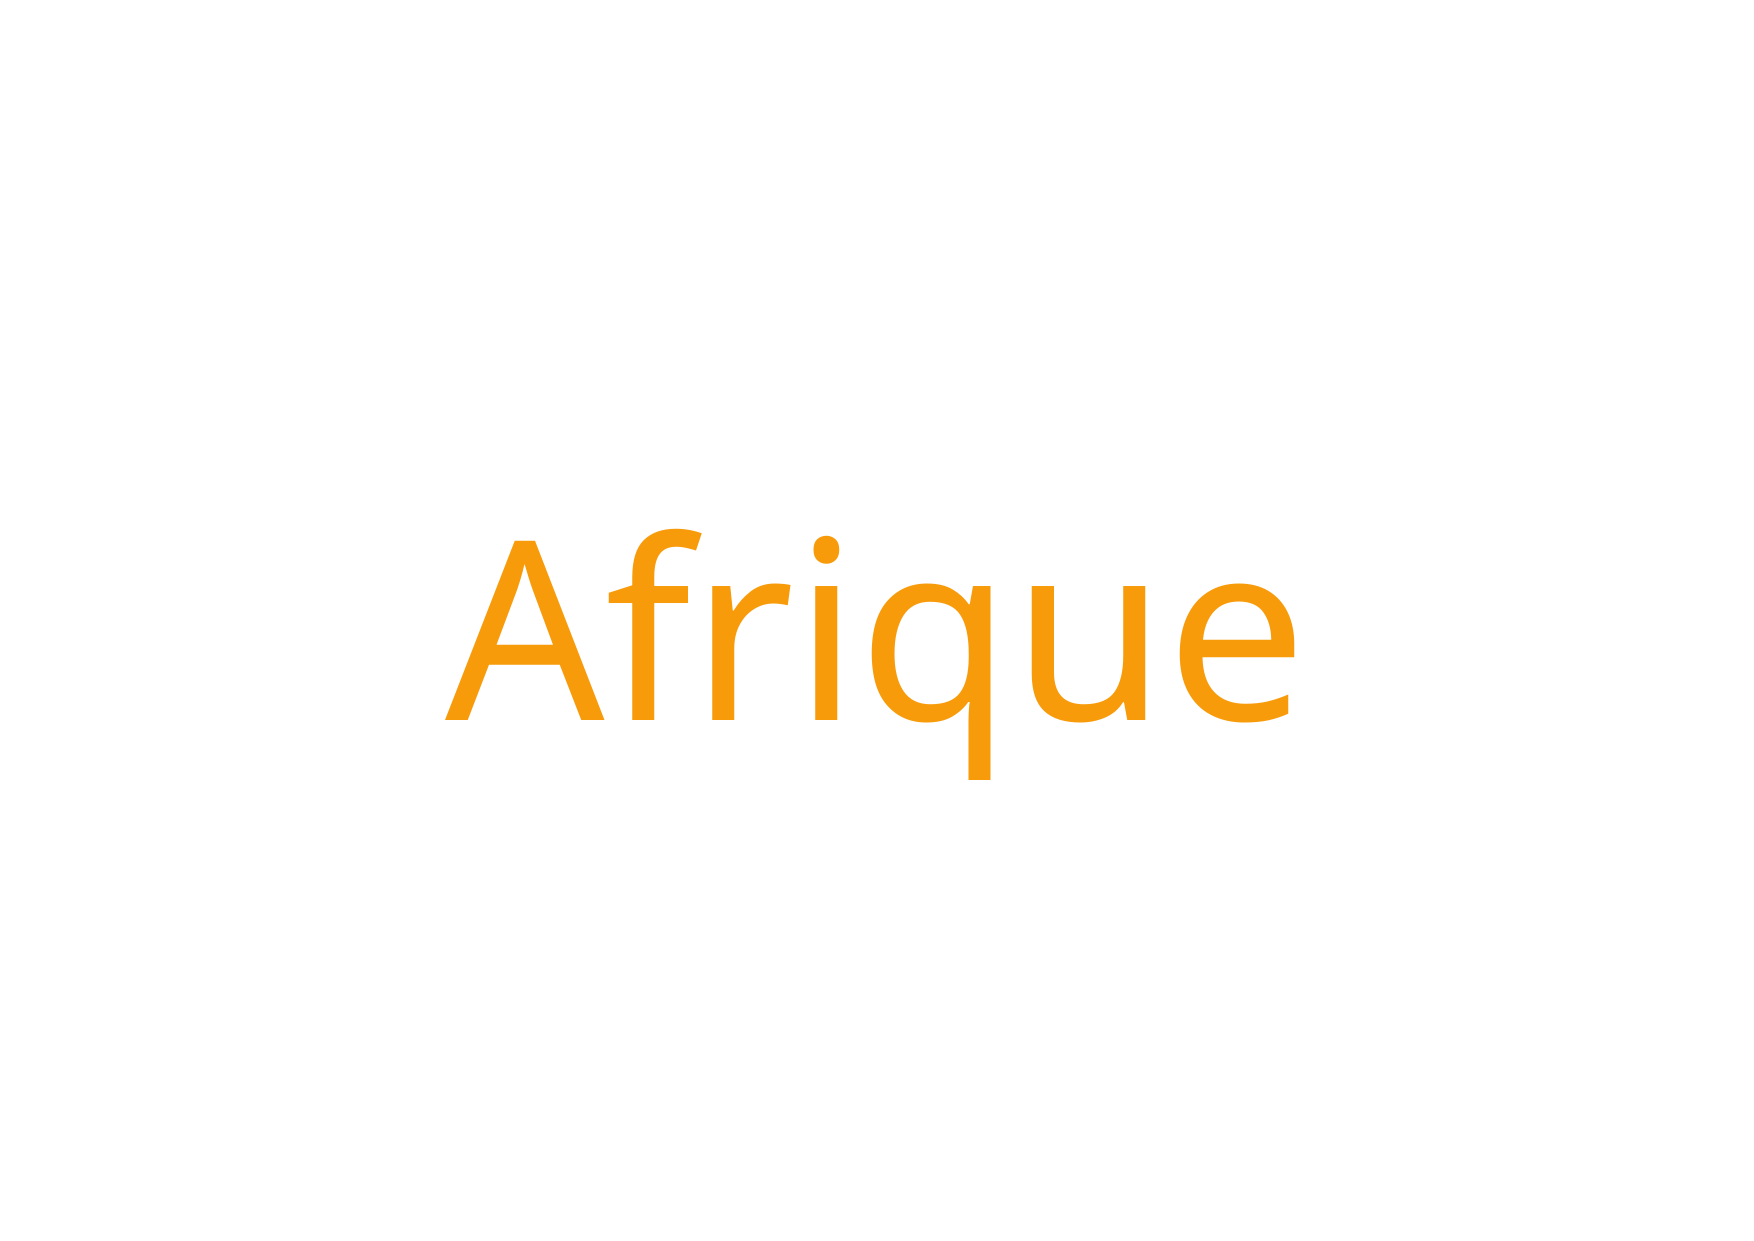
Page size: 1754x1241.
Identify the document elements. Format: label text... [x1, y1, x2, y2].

title Afrique [59, 518, 1695, 722]
